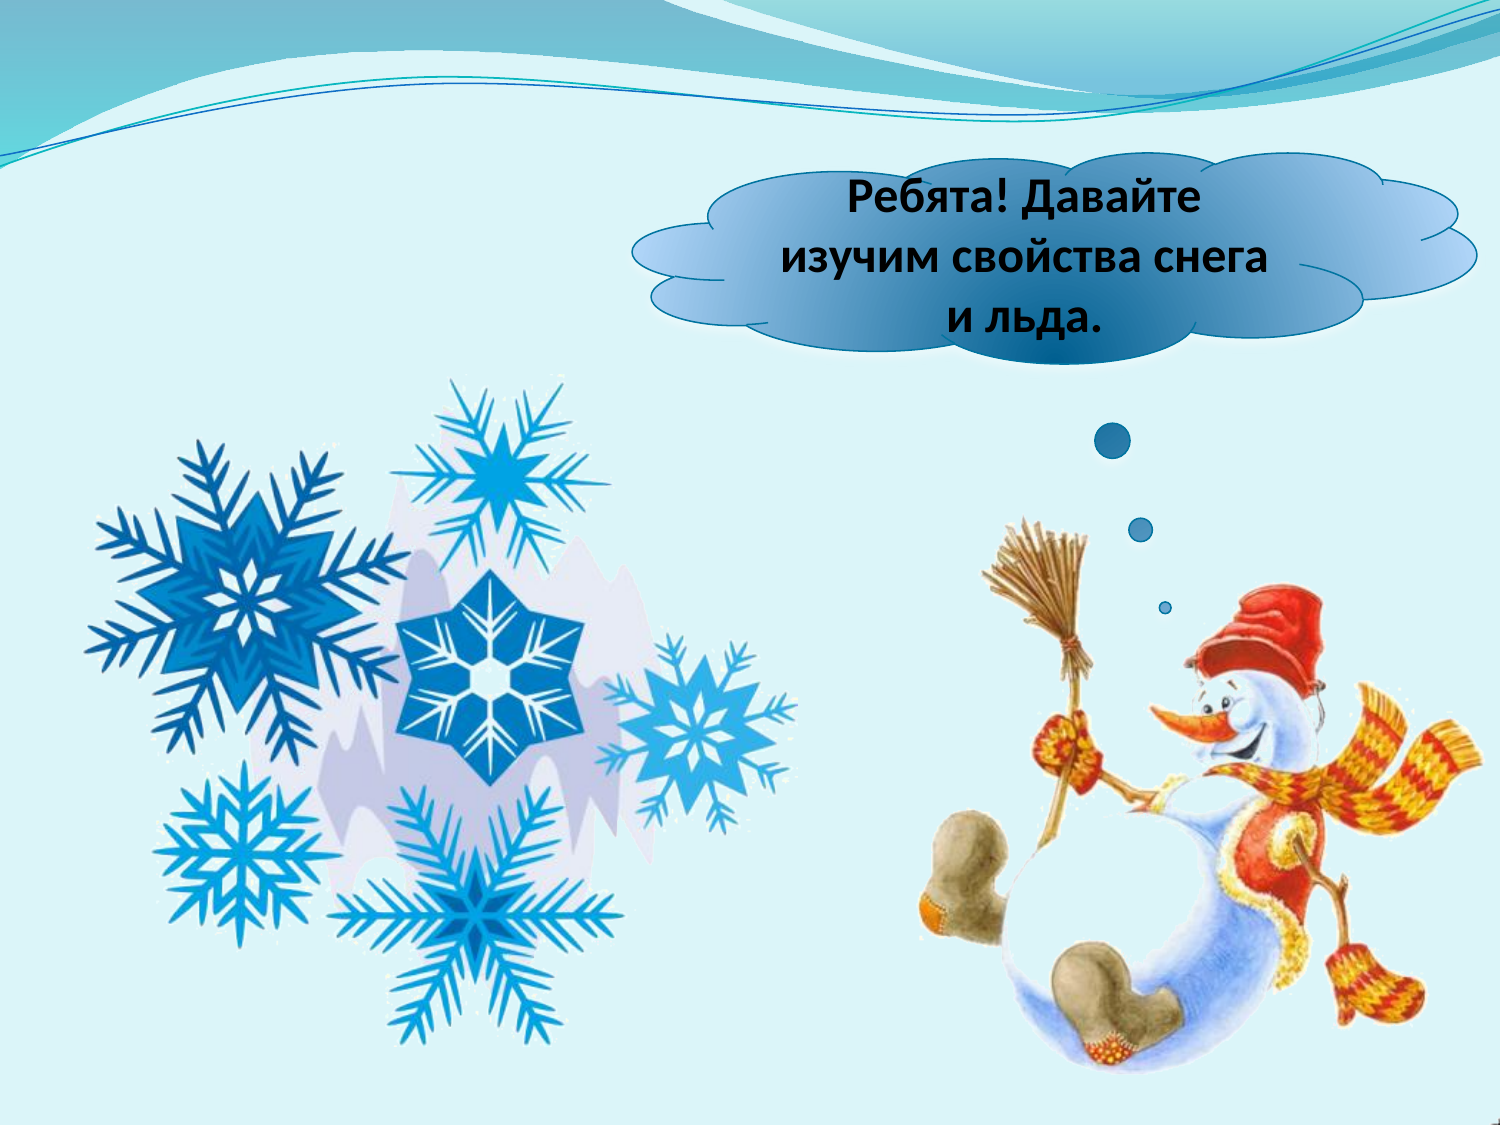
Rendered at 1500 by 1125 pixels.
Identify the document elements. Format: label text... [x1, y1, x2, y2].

text_box Ребята! Давайте изучим свойства снега и льда. [631, 152, 1478, 365]
picture [896, 499, 1500, 1125]
text_box Ребята! Давайте изучим свойства снега и льда. [1094, 422, 1131, 460]
picture [81, 374, 798, 1048]
